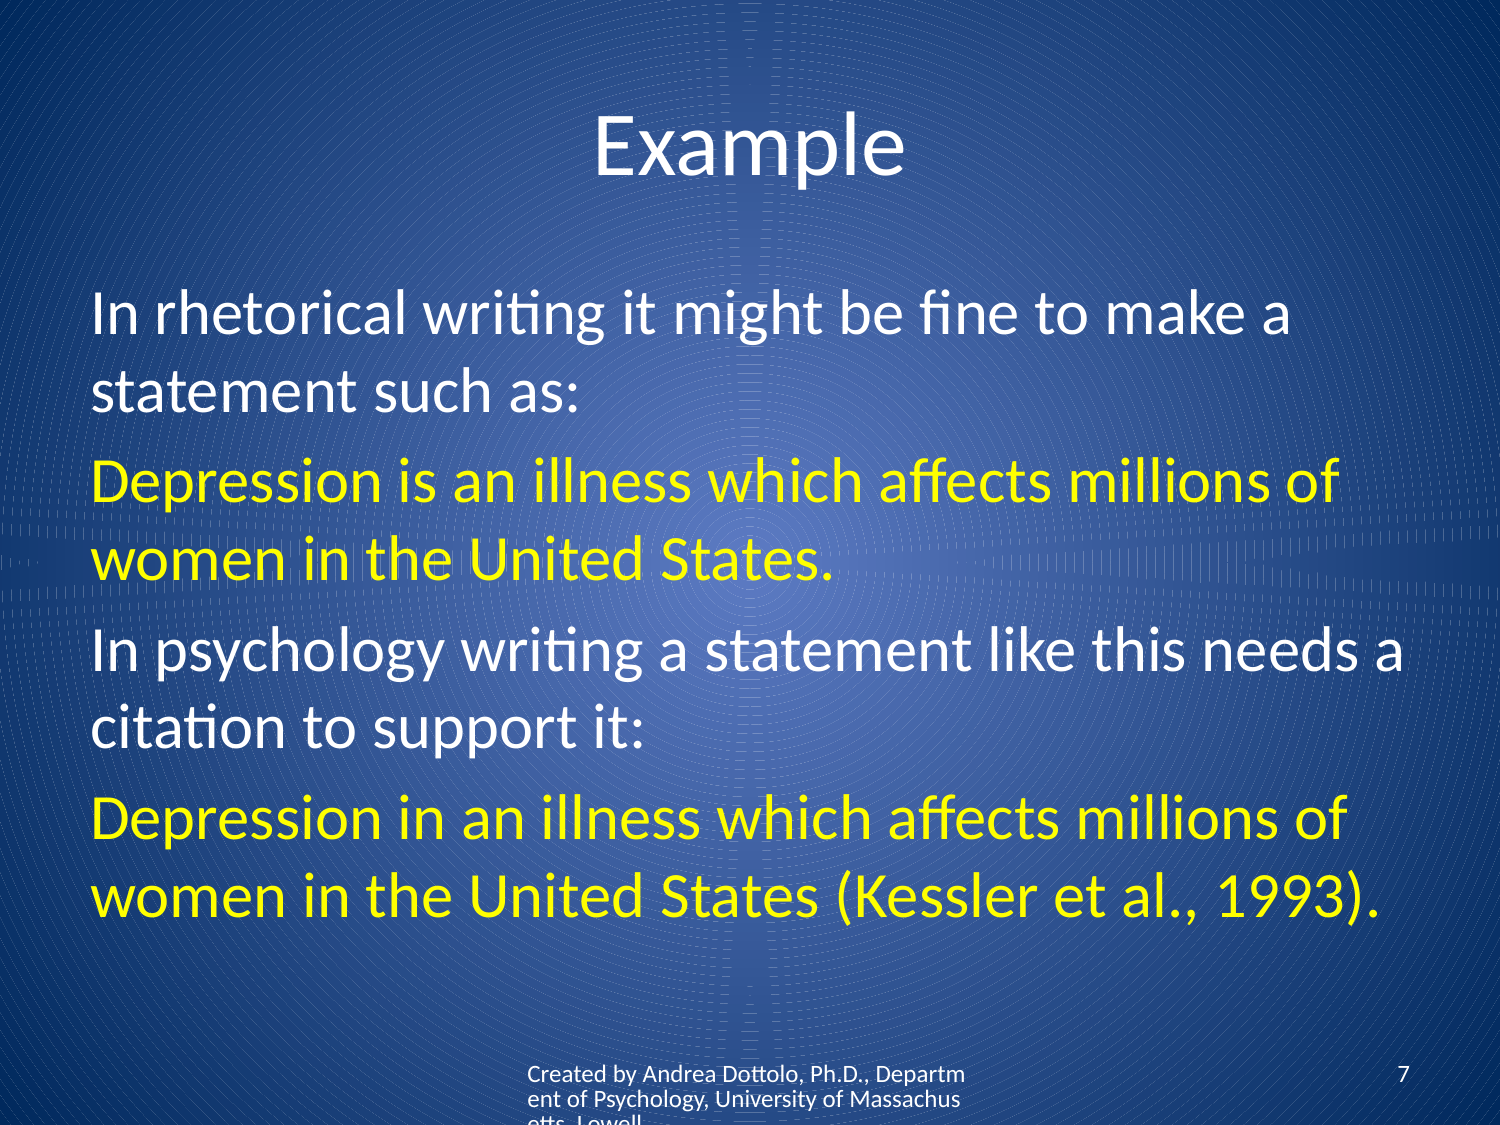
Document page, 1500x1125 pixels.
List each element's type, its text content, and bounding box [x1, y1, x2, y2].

slide_number 7 [1074, 1042, 1425, 1103]
list In rhetorical writing it might be fine to make a statement such as: Depression is an illness which affects millions of women in the United States. In psychology writing a statement like this needs a citation to support it: Depression in an illness which affects millions of women in the United States (Kessler et al., 1993). [75, 262, 1425, 1005]
title Example [75, 45, 1425, 233]
footer Created by Andrea Dottolo, Ph.D., Department of Psychology, University of Massachusetts, Lowell [512, 1042, 988, 1103]
